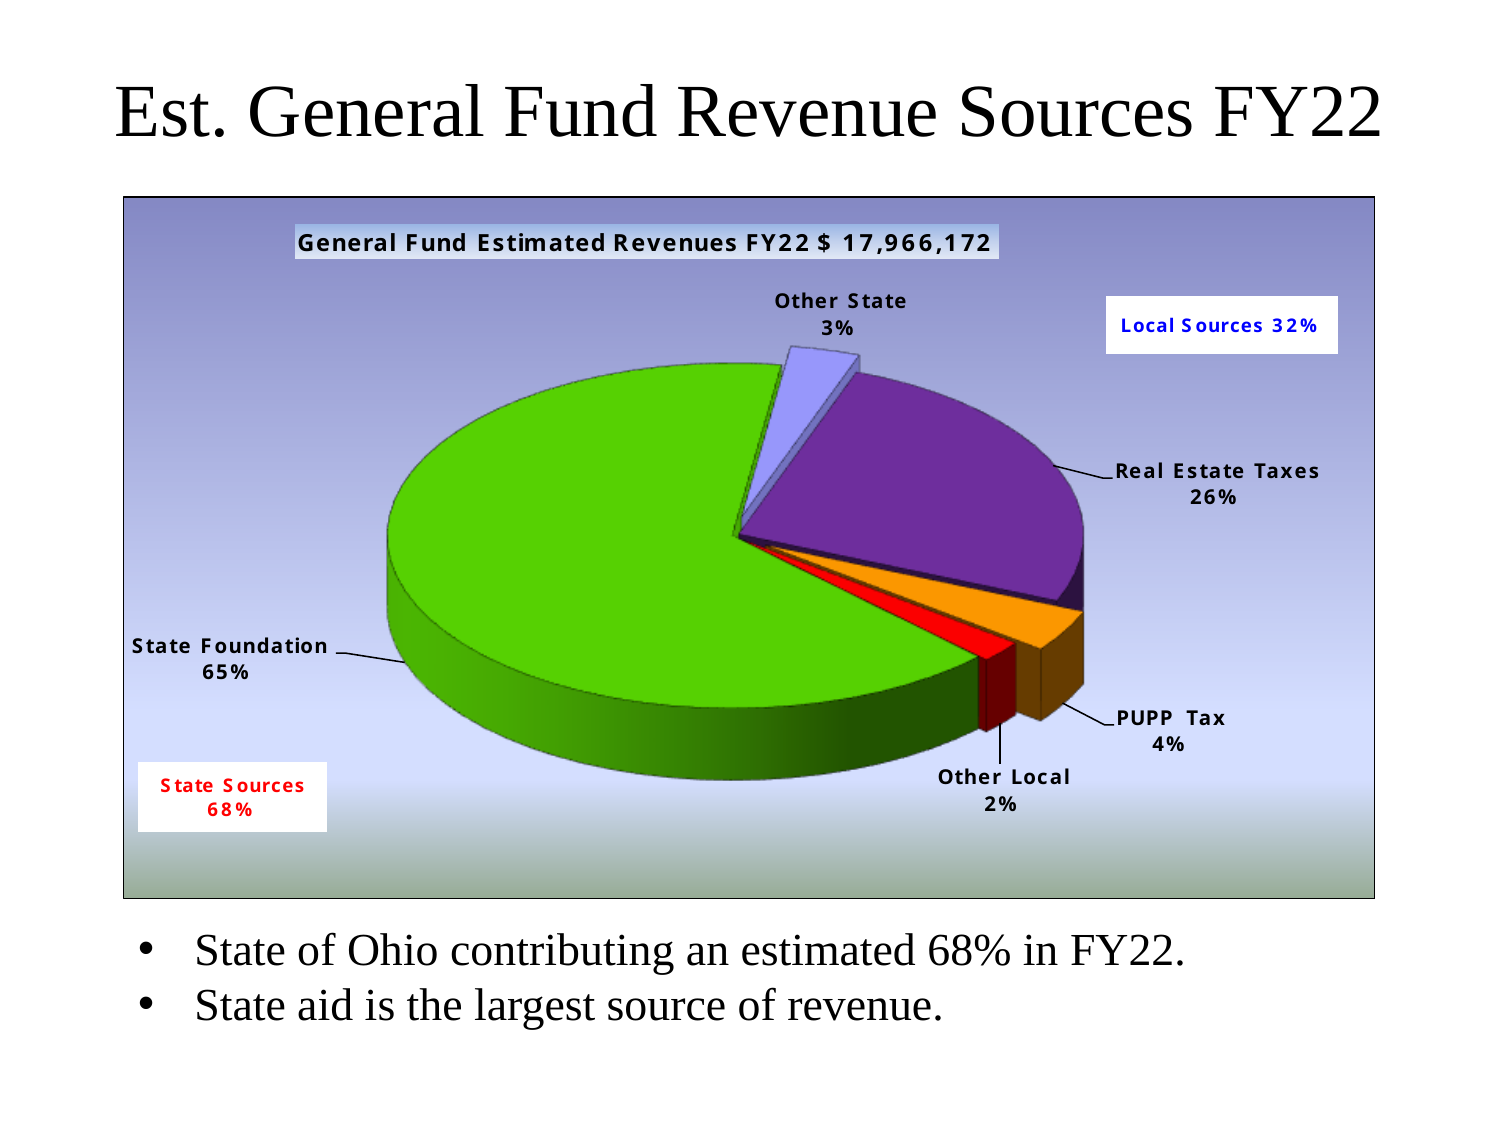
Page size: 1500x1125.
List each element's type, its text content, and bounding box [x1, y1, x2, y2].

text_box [121, 194, 1376, 899]
text_box State of Ohio contributing an estimated 68% in FY22. State aid is the largest source of revenue. [123, 912, 1377, 1038]
title Est. General Fund Revenue Sources FY22 [75, 12, 1425, 200]
